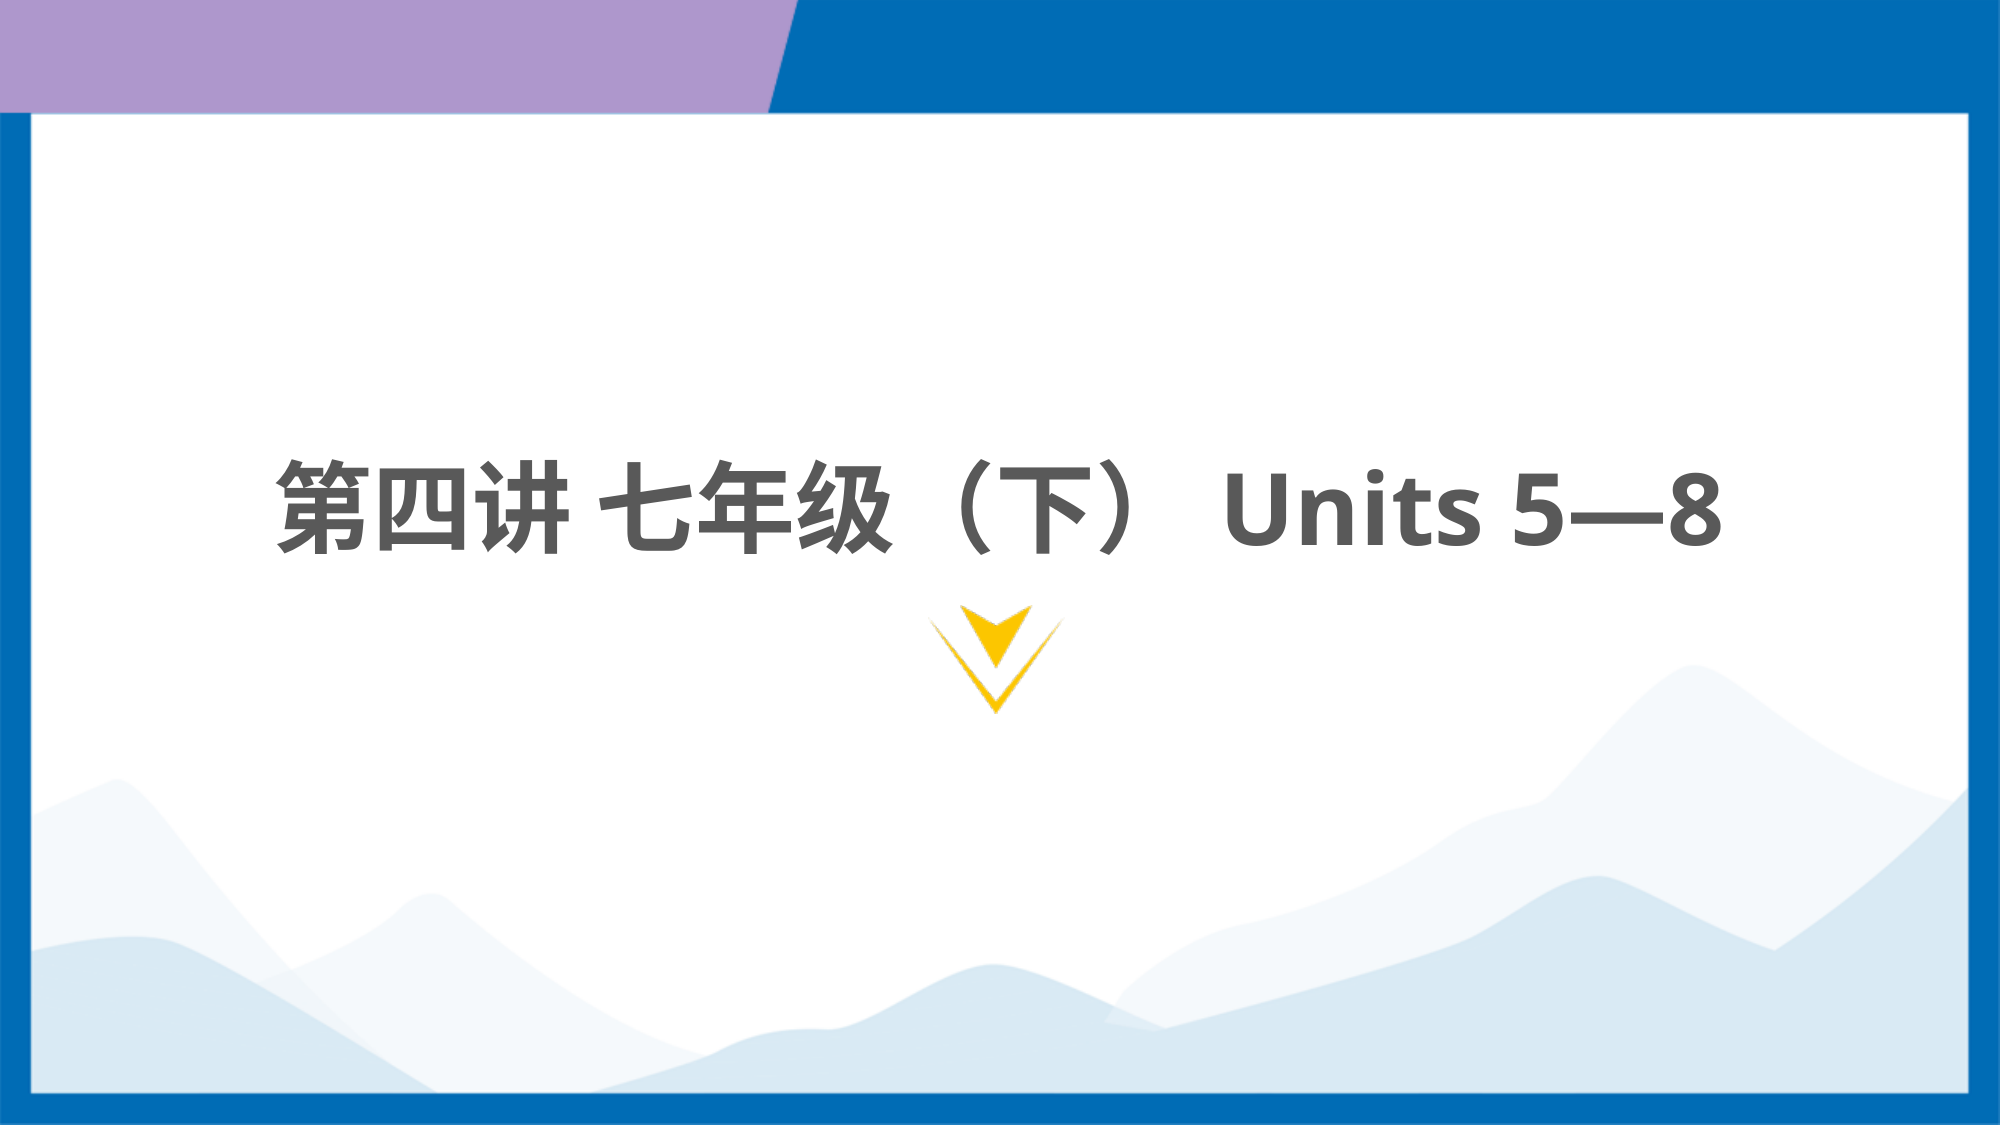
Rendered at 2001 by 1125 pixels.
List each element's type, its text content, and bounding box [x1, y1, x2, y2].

text_box 第四讲 七年级（下）Units 5—8 [35, 383, 1962, 566]
picture [0, 0, 2000, 1125]
